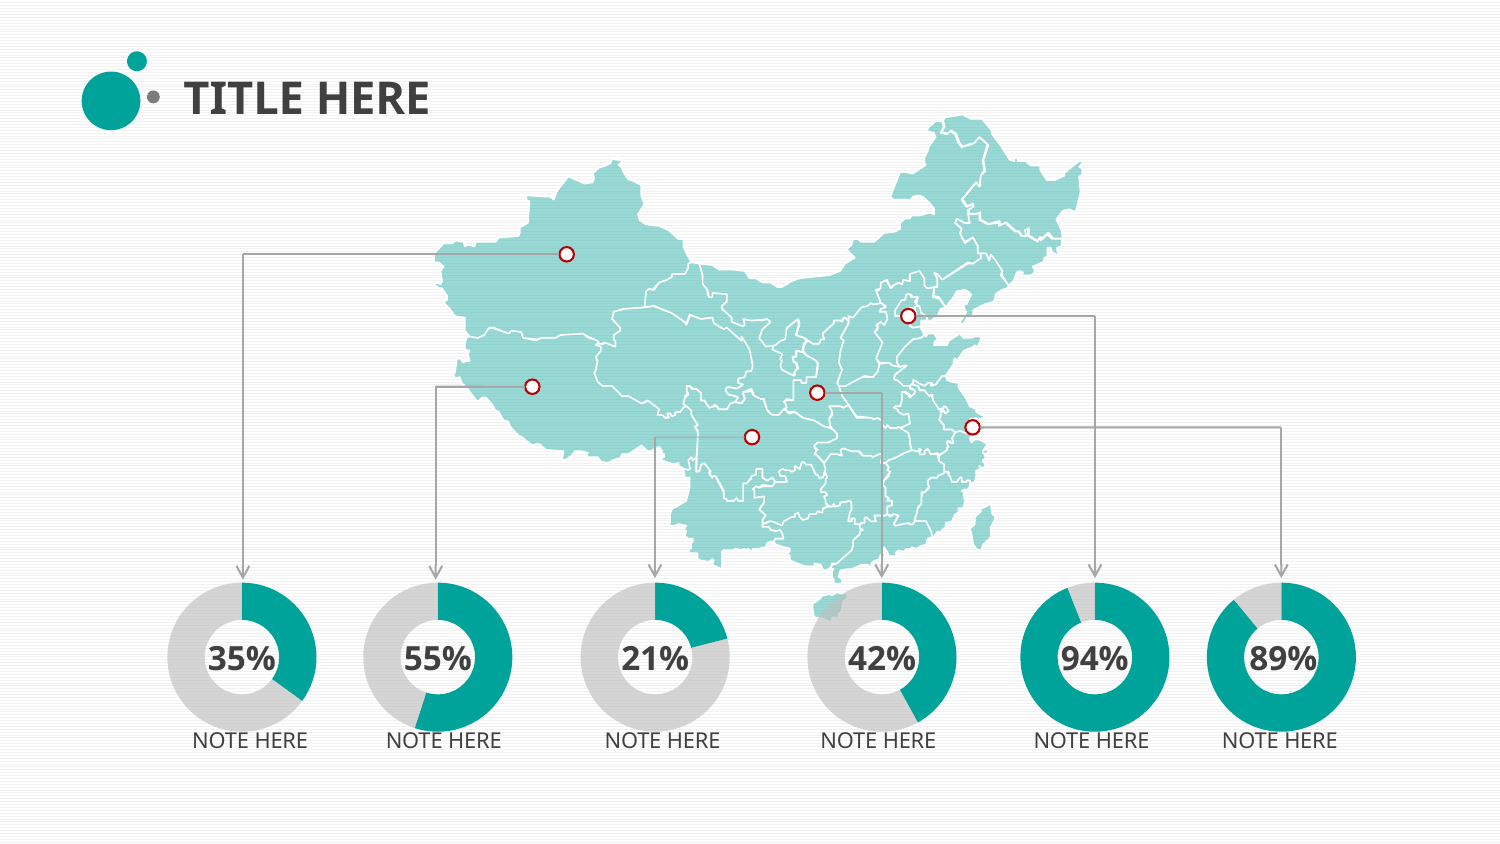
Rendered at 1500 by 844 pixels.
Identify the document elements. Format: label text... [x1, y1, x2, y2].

text_box NOTE HERE [1018, 735, 1165, 761]
text_box NOTE HERE [370, 735, 517, 761]
text_box NOTE HERE [1207, 735, 1353, 761]
chart [1200, 579, 1363, 735]
text_box TITLE HERE [172, 63, 681, 129]
text_box NOTE HERE [589, 735, 736, 761]
chart [160, 579, 324, 735]
chart [356, 579, 520, 735]
chart [573, 579, 737, 735]
text_box NOTE HERE [177, 735, 323, 761]
chart [1013, 579, 1177, 735]
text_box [434, 114, 1085, 622]
text_box NOTE HERE [805, 735, 951, 761]
chart [800, 579, 964, 735]
